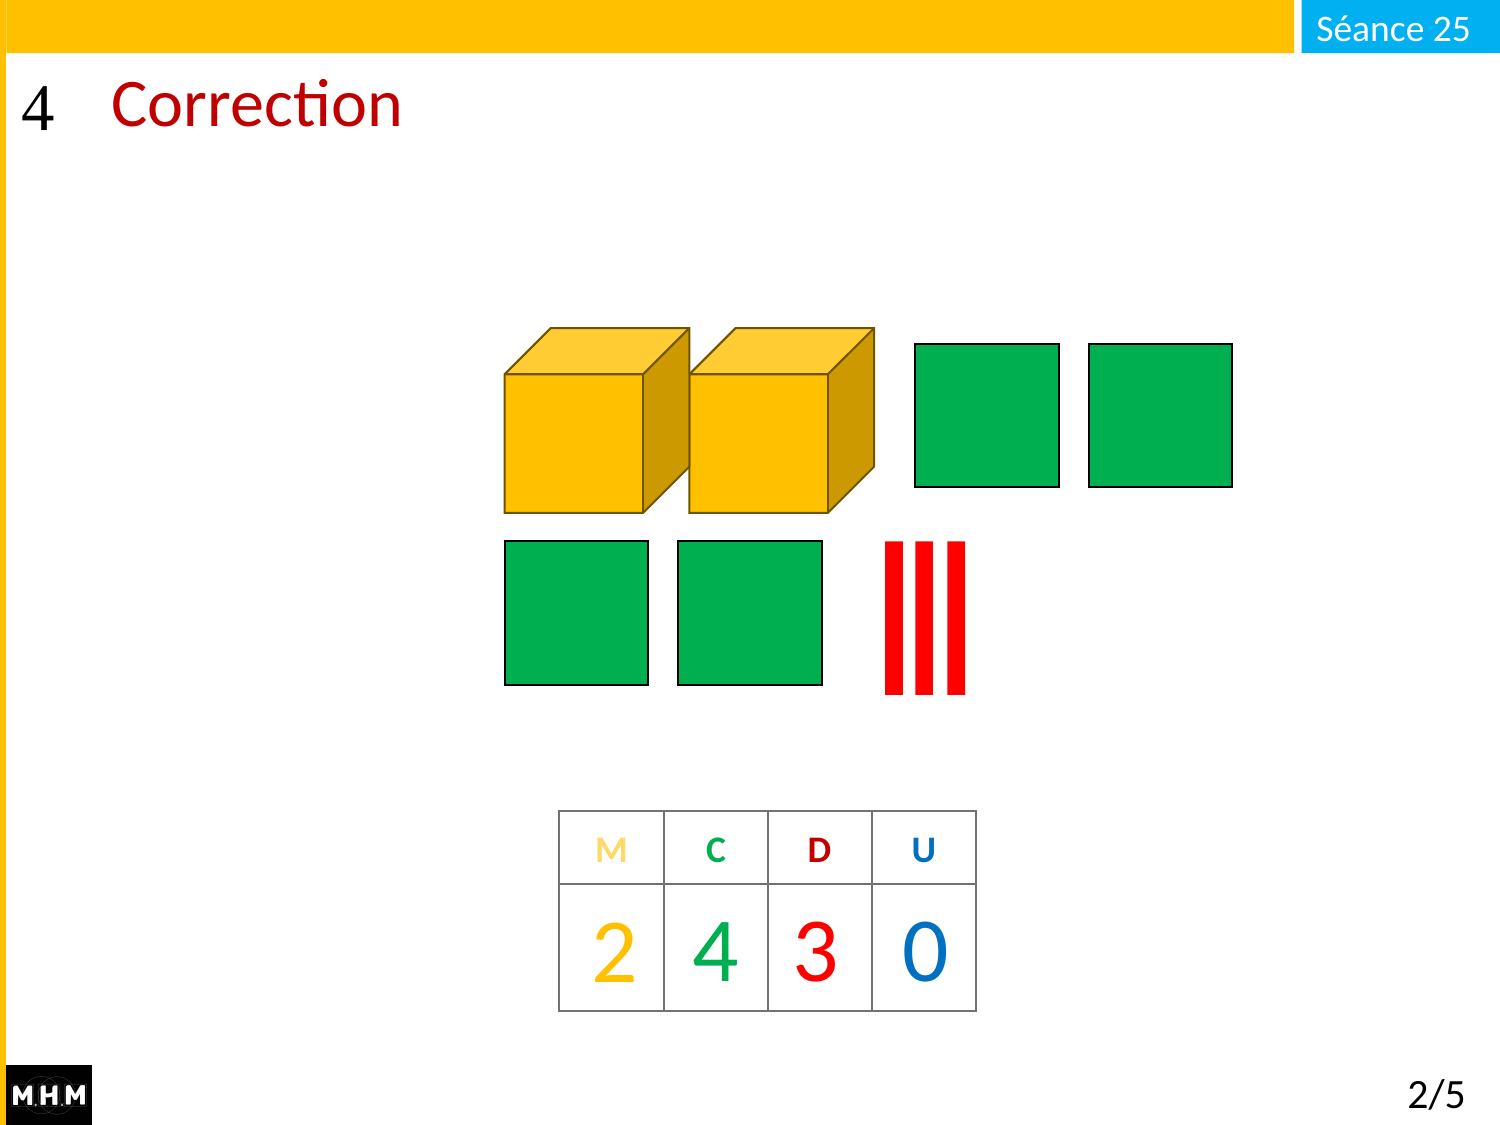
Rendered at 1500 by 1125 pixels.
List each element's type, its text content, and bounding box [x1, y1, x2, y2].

text_box [503, 327, 691, 514]
picture [6, 1065, 92, 1125]
text_box [677, 540, 823, 686]
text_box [559, 810, 977, 1011]
text_box [688, 327, 876, 514]
title Correction [96, 60, 1391, 150]
list 2/5 [1373, 1064, 1500, 1125]
text_box [914, 540, 934, 696]
text_box [1088, 343, 1233, 488]
text_box [884, 540, 904, 696]
text_box [914, 343, 1060, 488]
text_box [504, 540, 649, 686]
text_box [946, 540, 966, 696]
